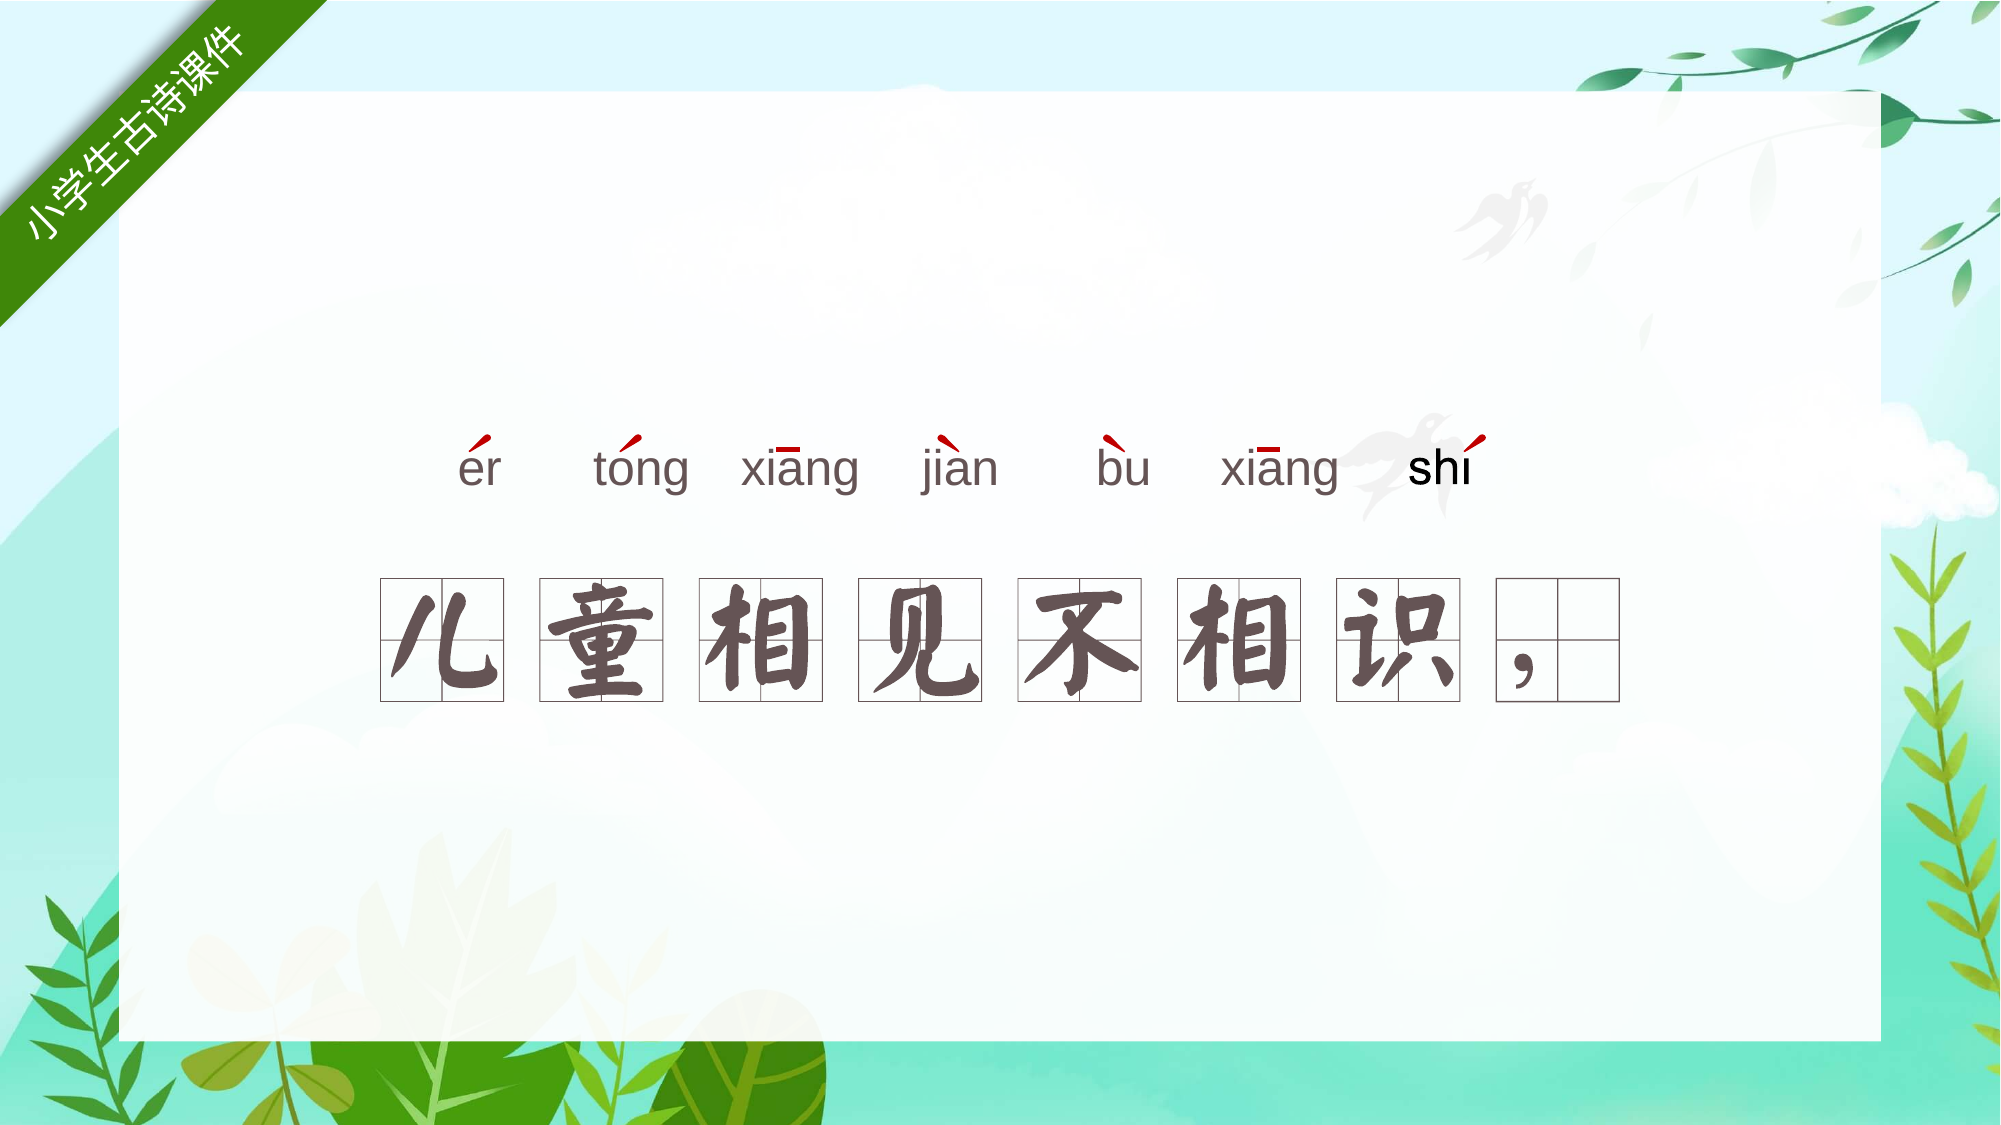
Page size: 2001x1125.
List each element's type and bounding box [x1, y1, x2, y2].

text_box [1017, 578, 1142, 702]
picture [0, 1, 214, 215]
text_box [1495, 577, 1620, 703]
text_box [858, 578, 983, 702]
text_box [1336, 578, 1461, 702]
text_box [442, 428, 1487, 504]
text_box [698, 578, 823, 702]
text_box [539, 578, 664, 702]
text_box [380, 578, 505, 702]
picture [0, 1, 2001, 1125]
text_box [1177, 578, 1301, 702]
